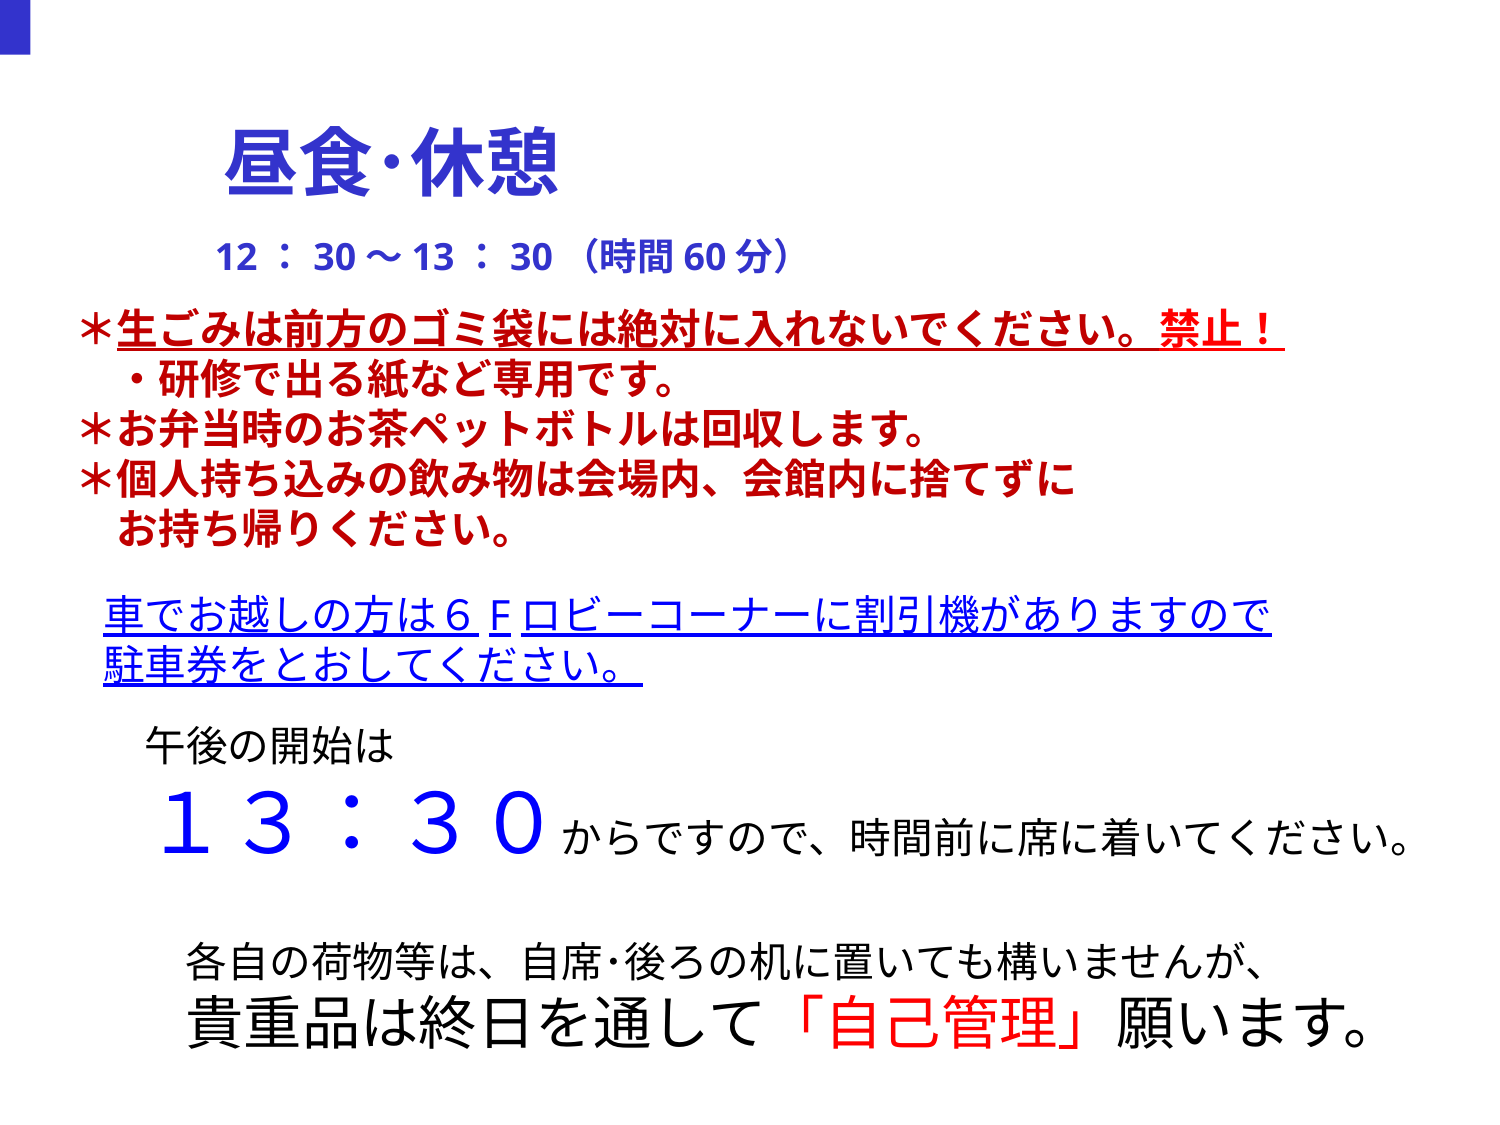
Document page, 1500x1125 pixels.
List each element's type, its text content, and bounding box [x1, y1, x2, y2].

text_box 各自の荷物等は、自席･後ろの机に置いても構いませんが、 貴重品は終日を通して「自己管理」願います。 [171, 928, 1424, 1064]
text_box 昼食･休憩 12：30～13：30（時間60分） [41, 90, 1467, 286]
text_box 車でお越しの方は６Fロビーコーナーに割引機がありますので 駐車券をとおしてください。 [88, 581, 1353, 696]
text_box ＊生ごみは前方のゴミ袋には絶対に入れないでください。禁止！ ・研修で出る紙など専用です。 ＊お弁当時のお茶ペットボトルは回収します。 ＊個人持ち込みの飲み物は会場内、会館内に捨てずに お持ち帰りください。 [60, 295, 1427, 561]
text_box 午後の開始は １３：３０からですので、時間前に席に着いてください。 [129, 712, 1418, 878]
text_box [0, 0, 31, 55]
